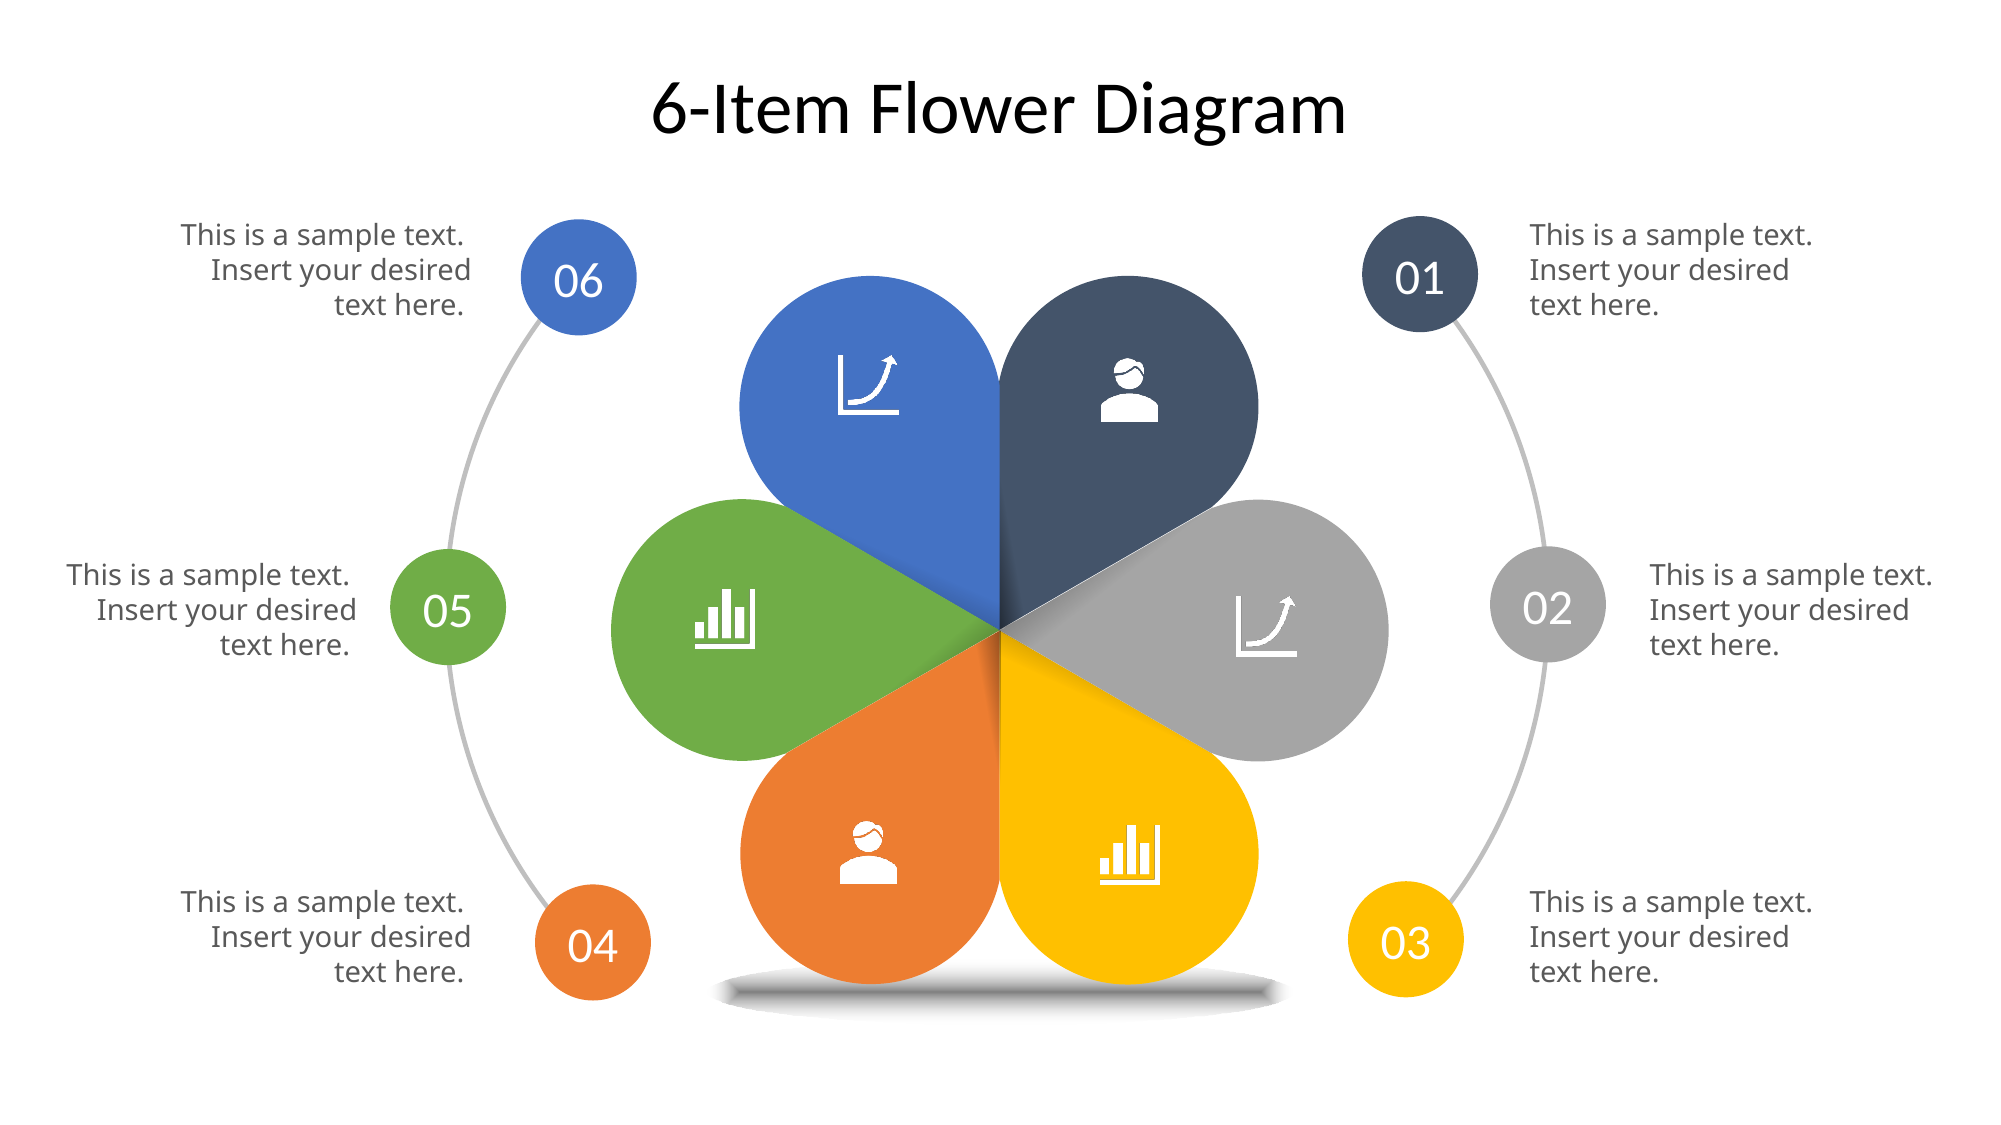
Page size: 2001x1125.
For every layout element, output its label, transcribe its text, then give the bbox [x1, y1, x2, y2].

picture [681, 576, 767, 661]
text_box This is a sample text. Insert your desired text here. [169, 216, 445, 322]
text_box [445, 118, 1549, 1100]
picture [1223, 583, 1309, 669]
text_box This is a sample text. Insert your desired text here. [55, 556, 358, 662]
text_box 05 [390, 549, 445, 666]
text_box 6-Item Flower Diagram [99, 45, 1900, 162]
text_box This is a sample text. Insert your desired text here. [169, 883, 445, 989]
picture [1086, 348, 1172, 434]
text_box This is a sample text. Insert your desired text here. [1649, 556, 1952, 662]
picture [825, 811, 911, 897]
picture [1087, 811, 1172, 897]
text_box This is a sample text. Insert your desired text here. [1549, 216, 1832, 322]
picture [825, 342, 911, 427]
text_box 02 [1549, 546, 1606, 663]
text_box This is a sample text. Insert your desired text here. [1549, 883, 1832, 989]
